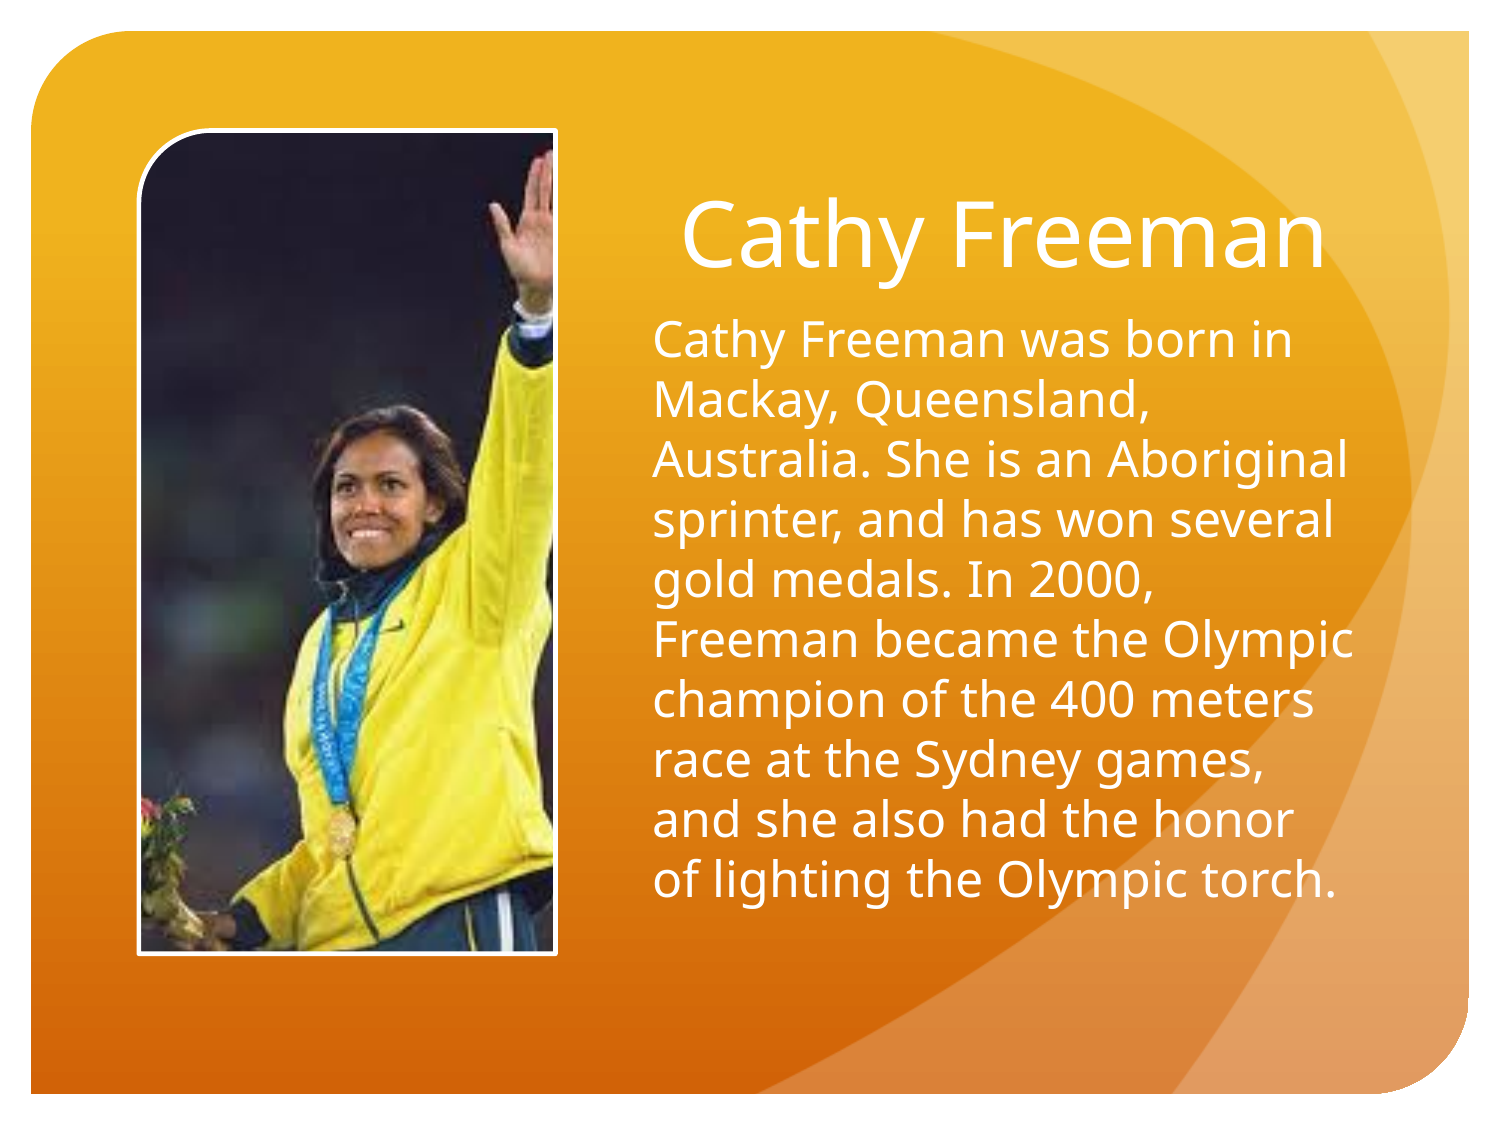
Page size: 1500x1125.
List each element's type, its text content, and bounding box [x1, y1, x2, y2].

list Cathy Freeman was born in Mackay, Queensland, Australia. She is an Aboriginal sprinter, and has won several gold medals. In 2000, Freeman became the Olympic champion of the 400 meters race at the Sydney games, and she also had the honor of lighting the Olympic torch. [637, 299, 1372, 925]
title Cathy Freeman [637, 87, 1372, 293]
picture [73, 30, 1474, 1095]
